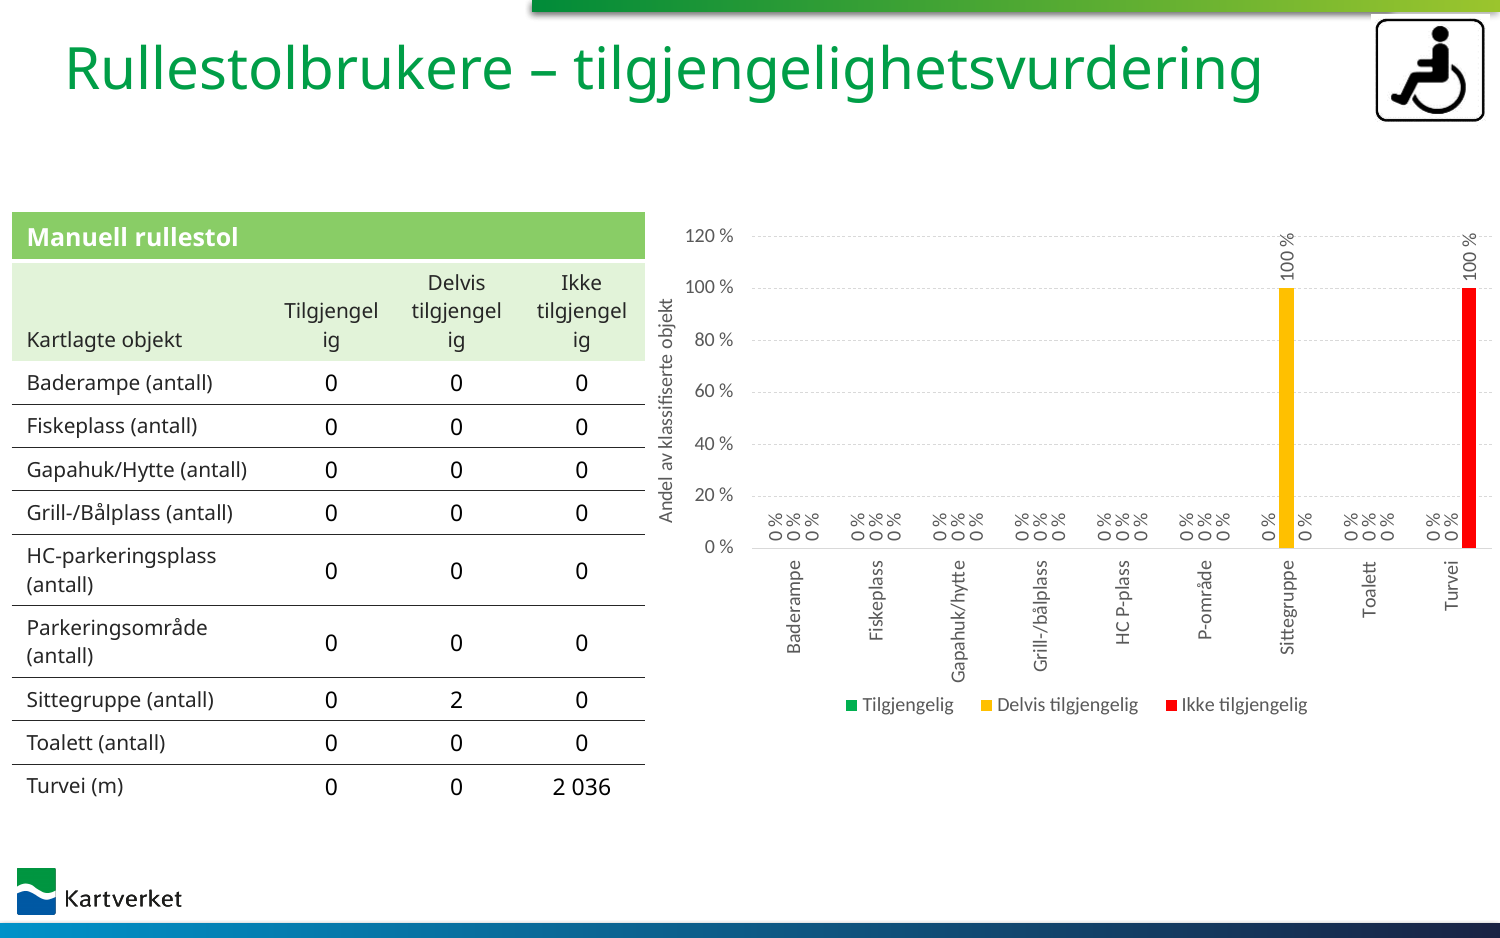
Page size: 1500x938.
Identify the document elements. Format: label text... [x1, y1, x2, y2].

table_cell Grill-/Bålplass (antall) [12, 491, 269, 534]
table_cell 0 [394, 448, 519, 490]
table_cell 0 [394, 606, 519, 677]
table_cell Delvis tilgjengelig [394, 263, 519, 361]
table_cell 0 [269, 535, 394, 605]
table_cell 0 [519, 606, 638, 677]
table_cell Toalett (antall) [12, 721, 269, 764]
table_cell 0 [269, 361, 394, 404]
table_cell 0 [519, 721, 645, 764]
table_cell 2 [394, 678, 519, 720]
table_cell HC-parkeringsplass (antall) [12, 535, 269, 605]
table_cell 0 [519, 678, 638, 720]
table_cell Gapahuk/Hytte (antall) [12, 448, 269, 490]
table_cell 0 [269, 606, 394, 677]
table_cell 0 [269, 405, 394, 447]
table_header Manuell rullestol [12, 212, 645, 259]
table_cell 0 [269, 448, 394, 490]
table_cell 0 [519, 448, 638, 490]
table_cell 0 [269, 765, 394, 807]
table_cell 0 [394, 765, 519, 807]
table_cell 0 [394, 361, 519, 404]
table_cell Ikke tilgjengelig [519, 263, 638, 361]
table_cell 0 [394, 491, 519, 534]
table_cell 2 036 [519, 765, 645, 807]
table_cell 0 [519, 361, 638, 404]
table_cell 0 [519, 491, 638, 534]
table_cell Sittegruppe (antall) [12, 678, 269, 720]
table_cell 0 [519, 535, 638, 605]
picture [1371, 13, 1491, 127]
table_cell 0 [394, 405, 519, 447]
table_cell Tilgjengelig [269, 263, 394, 361]
text_box Rullestolbrukere – tilgjengelighetsvurdering [49, 12, 1372, 109]
table_cell Baderampe (antall) [12, 361, 269, 404]
table_cell 0 [394, 535, 519, 605]
table_cell 0 [519, 405, 638, 447]
table_cell Parkeringsområde (antall) [12, 606, 269, 677]
table_cell 0 [269, 491, 394, 534]
table_cell 0 [269, 678, 394, 720]
table_cell Fiskeplass (antall) [12, 405, 269, 447]
table_cell 0 [394, 721, 519, 764]
table_cell Kartlagte objekt [12, 263, 269, 361]
table_cell Turvei (m) [12, 765, 269, 807]
picture [643, 218, 1500, 728]
table_cell 0 [269, 721, 394, 764]
